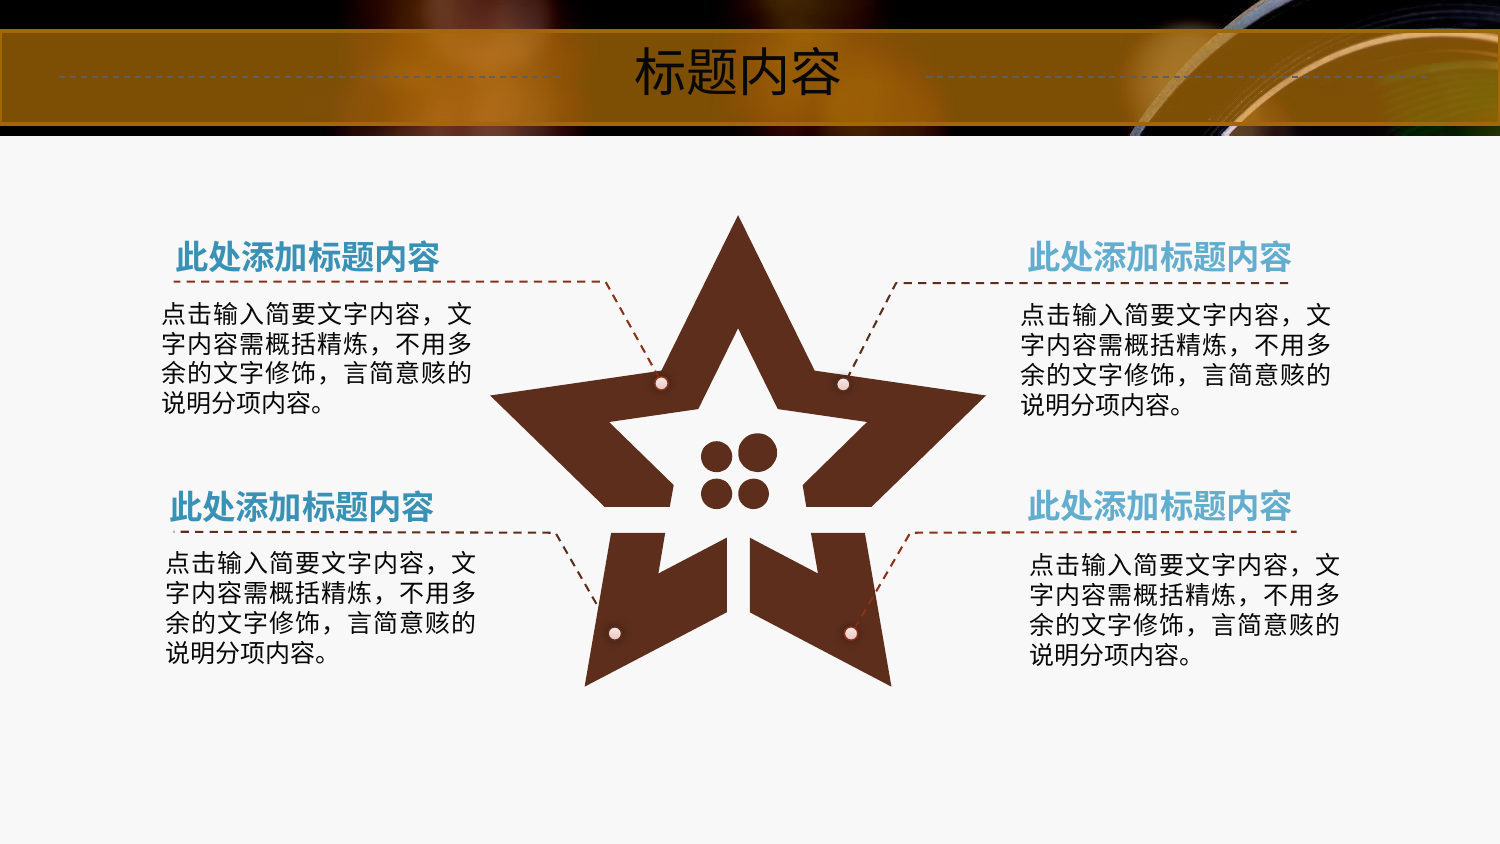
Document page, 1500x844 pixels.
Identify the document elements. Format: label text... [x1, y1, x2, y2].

text_box 点击输入简要文字内容，文字内容需概括精炼，不用多余的文字修饰，言简意赅的说明分项内容。 [150, 292, 484, 424]
picture [0, 0, 1500, 29]
text_box 此处添加标题内容 [1012, 209, 1321, 284]
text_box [489, 214, 987, 687]
text_box 点击输入简要文字内容，文字内容需概括精炼，不用多余的文字修饰，言简意赅的说明分项内容。 [1018, 543, 1353, 675]
text_box 标题内容 [608, 32, 868, 110]
text_box 此处添加标题内容 [160, 209, 484, 284]
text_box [173, 281, 669, 391]
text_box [844, 531, 1297, 641]
text_box 点击输入简要文字内容，文字内容需概括精炼，不用多余的文字修饰，言简意赅的说明分项内容。 [154, 541, 484, 673]
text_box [836, 282, 1294, 392]
text_box 此处添加标题内容 [1012, 458, 1321, 533]
picture [0, 126, 1500, 136]
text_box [173, 531, 622, 641]
text_box 此处添加标题内容 [154, 458, 478, 534]
text_box 点击输入简要文字内容，文字内容需概括精炼，不用多余的文字修饰，言简意赅的说明分项内容。 [1009, 294, 1344, 426]
